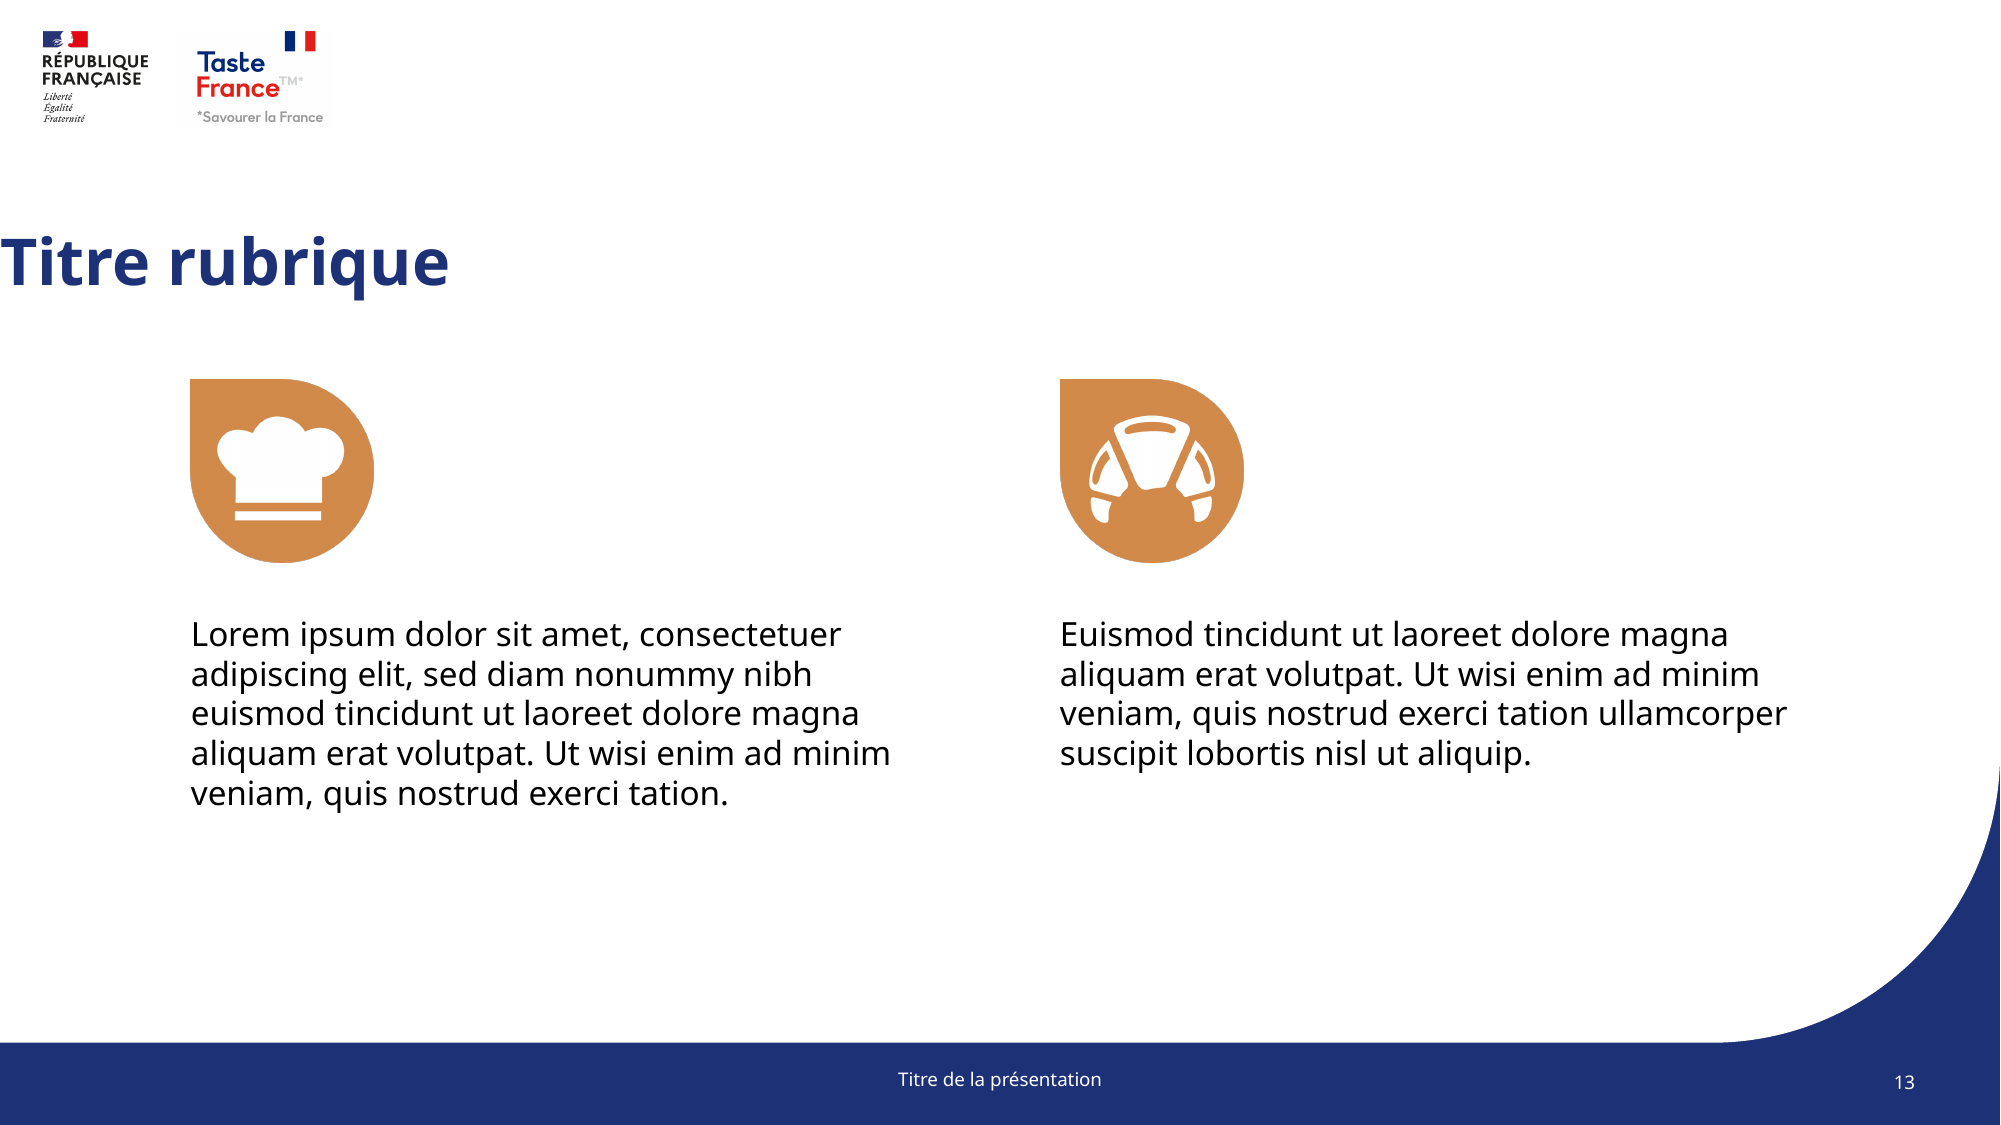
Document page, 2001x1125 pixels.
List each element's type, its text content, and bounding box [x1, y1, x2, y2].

picture [177, 31, 333, 127]
picture [1059, 378, 1244, 563]
footer Titre de la présentation [190, 1042, 1809, 1125]
list Euismod tincidunt ut laoreet dolore magna aliquam erat volutpat. Ut wisi enim ad minim veniam, quis nostrud exerci tation ullamcorper suscipit lobortis nisl ut aliquip. [1060, 612, 1810, 1018]
picture [43, 31, 148, 122]
title Titre rubrique [0, 229, 1810, 301]
slide_number 13 [1809, 1042, 2000, 1125]
picture [190, 378, 375, 563]
list Lorem ipsum dolor sit amet, consectetuer adipiscing elit, sed diam nonummy nibh euismod tincidunt ut laoreet dolore magna aliquam erat volutpat. Ut wisi enim ad minim veniam, quis nostrud exerci tation. [190, 612, 940, 1018]
